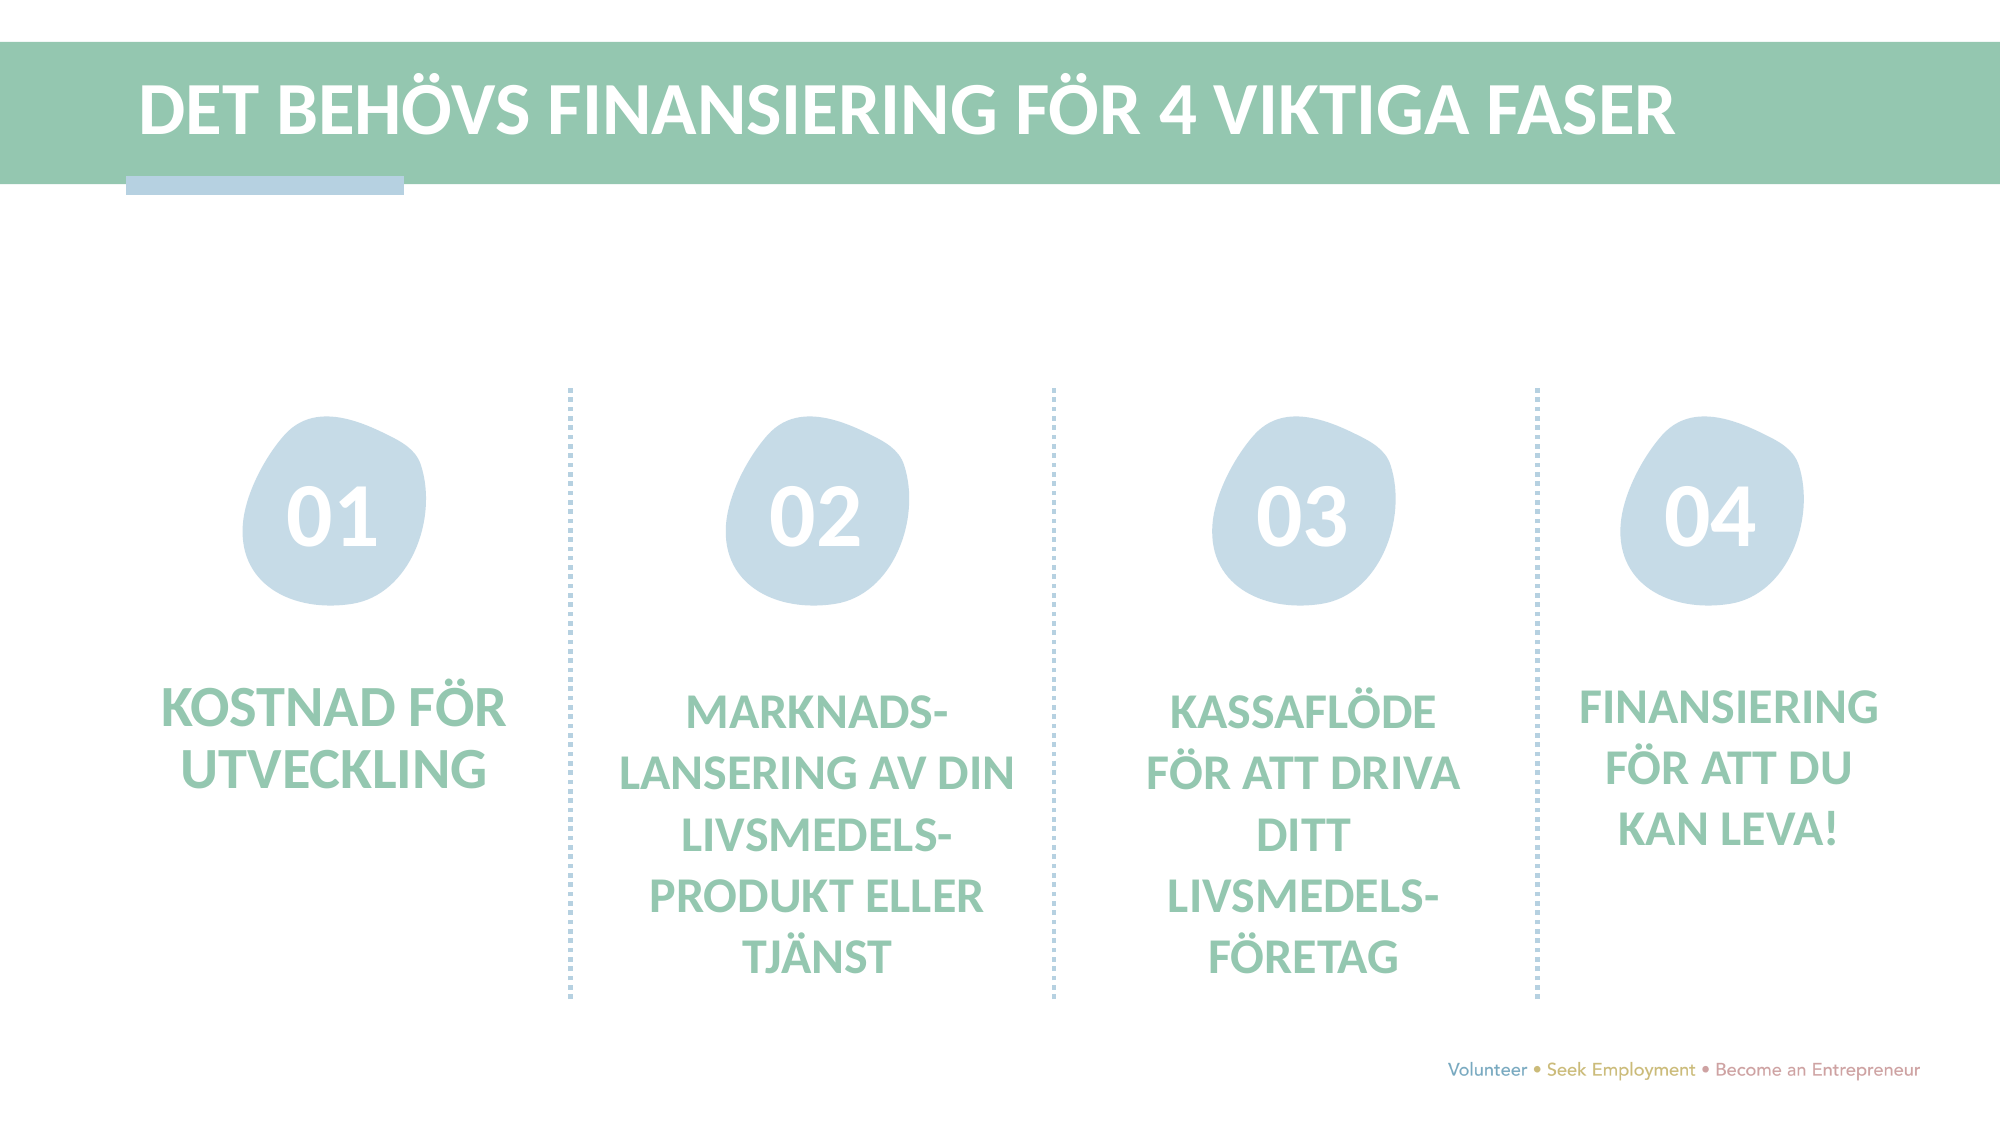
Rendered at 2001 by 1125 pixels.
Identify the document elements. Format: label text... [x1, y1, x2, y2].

text_box KASSAFLÖDE FÖR ATT DRIVA DITT LIVSMEDELS-FÖRETAG [1116, 669, 1492, 805]
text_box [1620, 416, 1804, 661]
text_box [242, 416, 426, 661]
list KOSTNAD FÖR UTVECKLING [131, 669, 537, 805]
text_box MARKNADS- LANSERING AV DIN LIVSMEDELS-PRODUKT ELLER TJÄNST [596, 669, 1039, 805]
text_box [1211, 416, 1396, 661]
list DET BEHÖVS FINANSIERING FÖR 4 VIKTIGA FASER [123, 51, 1913, 170]
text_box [725, 416, 910, 661]
picture [1418, 1046, 1971, 1103]
text_box FINANSIERING FÖR ATT DU KAN LEVA! [1547, 664, 1911, 805]
